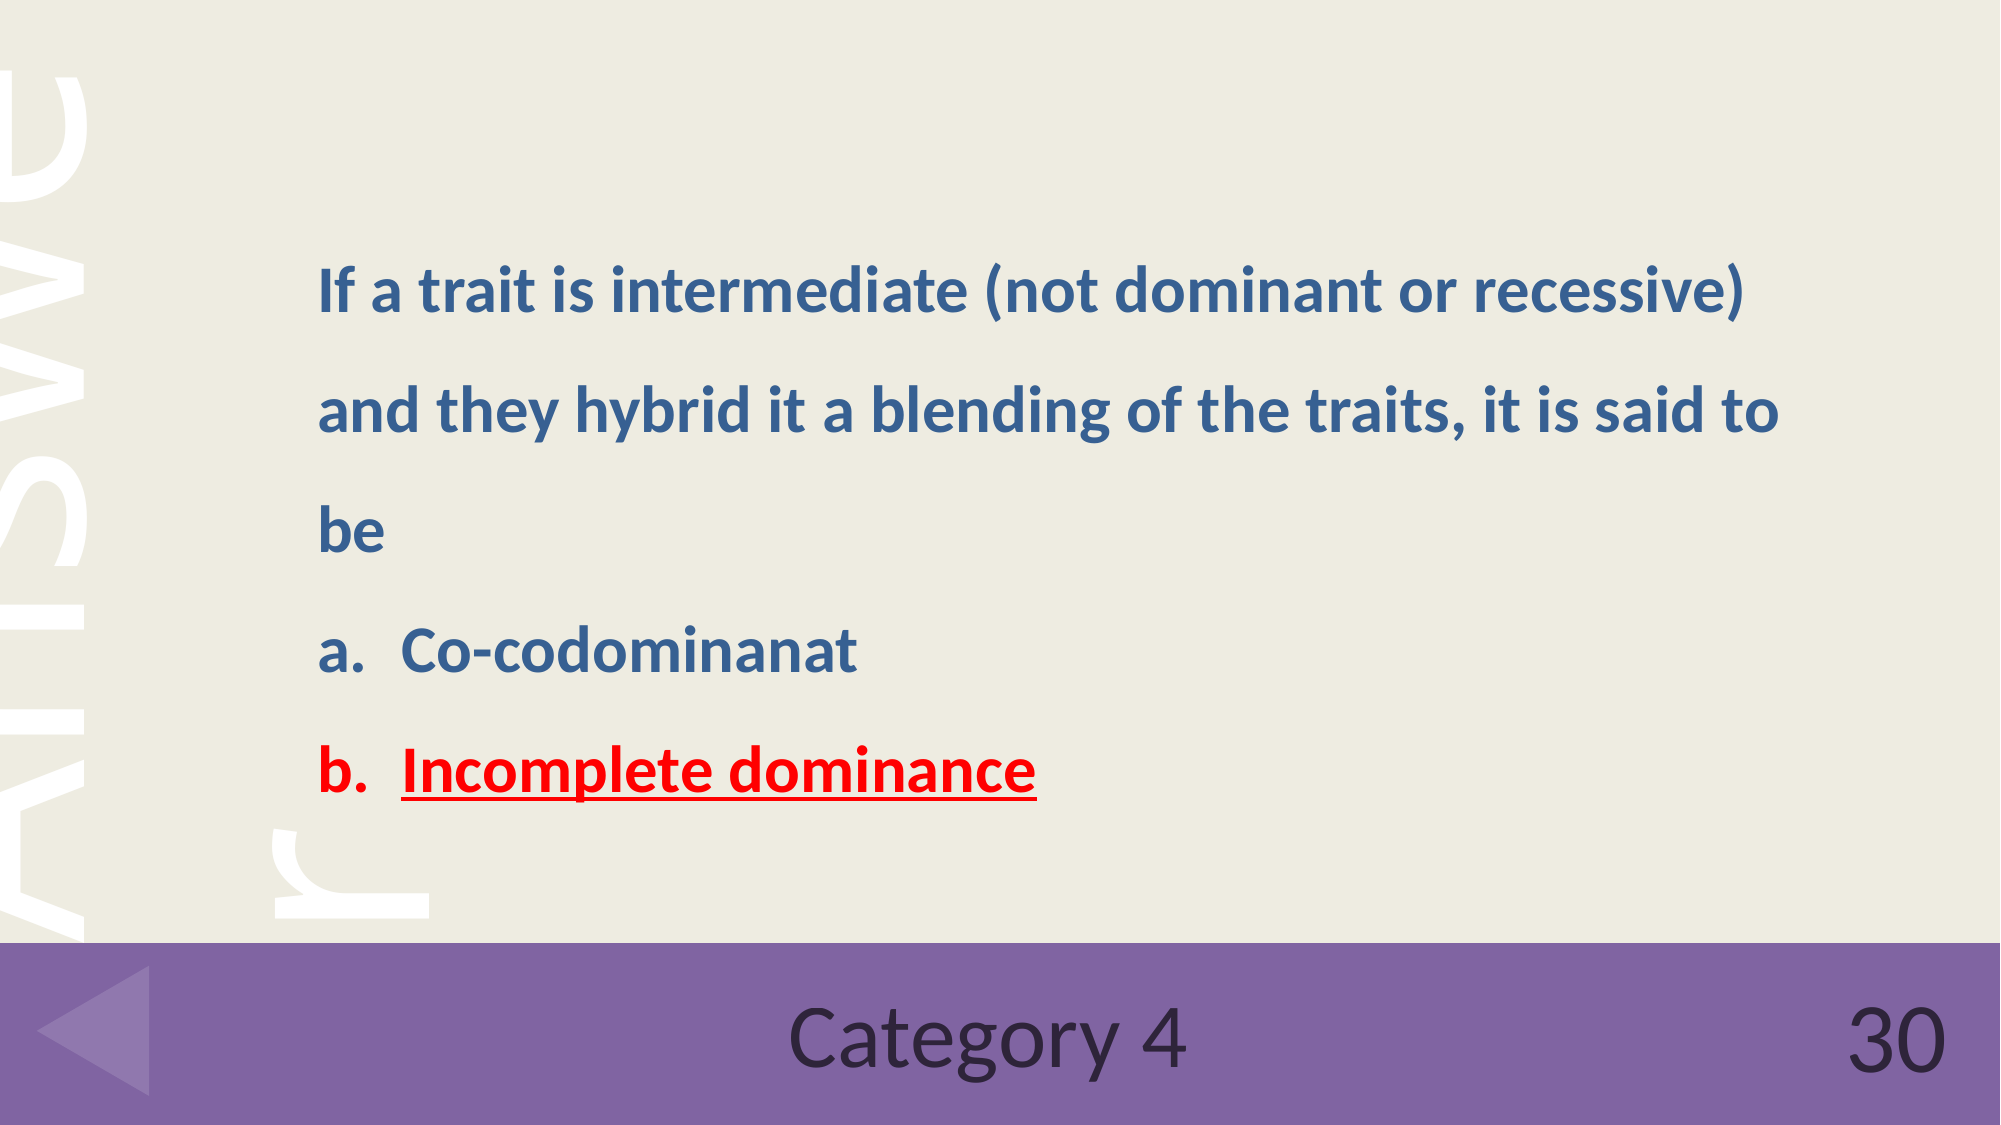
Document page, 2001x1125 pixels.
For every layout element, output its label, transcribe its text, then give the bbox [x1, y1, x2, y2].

list 30 [1889, 967, 1963, 1097]
title Category 4 [88, 937, 1889, 1125]
list If a trait is intermediate (not dominant or recessive) and they hybrid it a blending of the traits, it is said to be Co-codominanat Incomplete dominance [302, 169, 1862, 843]
